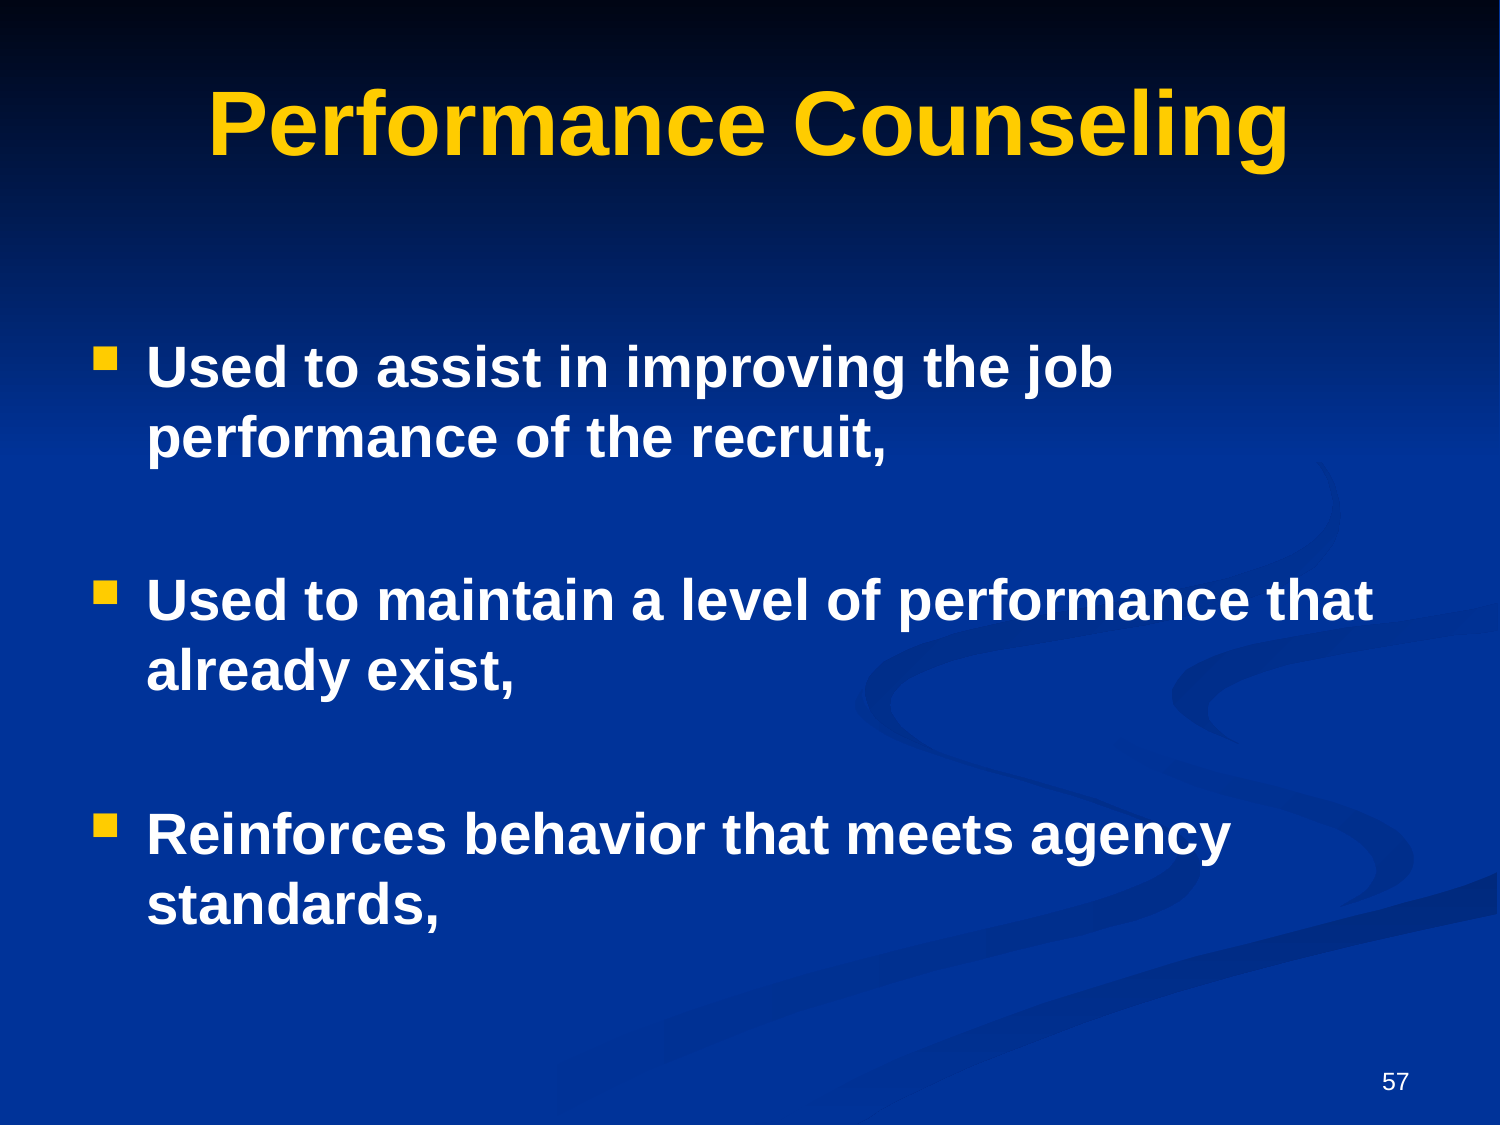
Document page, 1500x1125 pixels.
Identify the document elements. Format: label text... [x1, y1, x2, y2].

title Performance Counseling [74, 37, 1426, 199]
list Used to assist in improving the job performance of the recruit, Used to maintain a level of performance that already exist, Reinforces behavior that meets agency standards, [74, 199, 1426, 1125]
